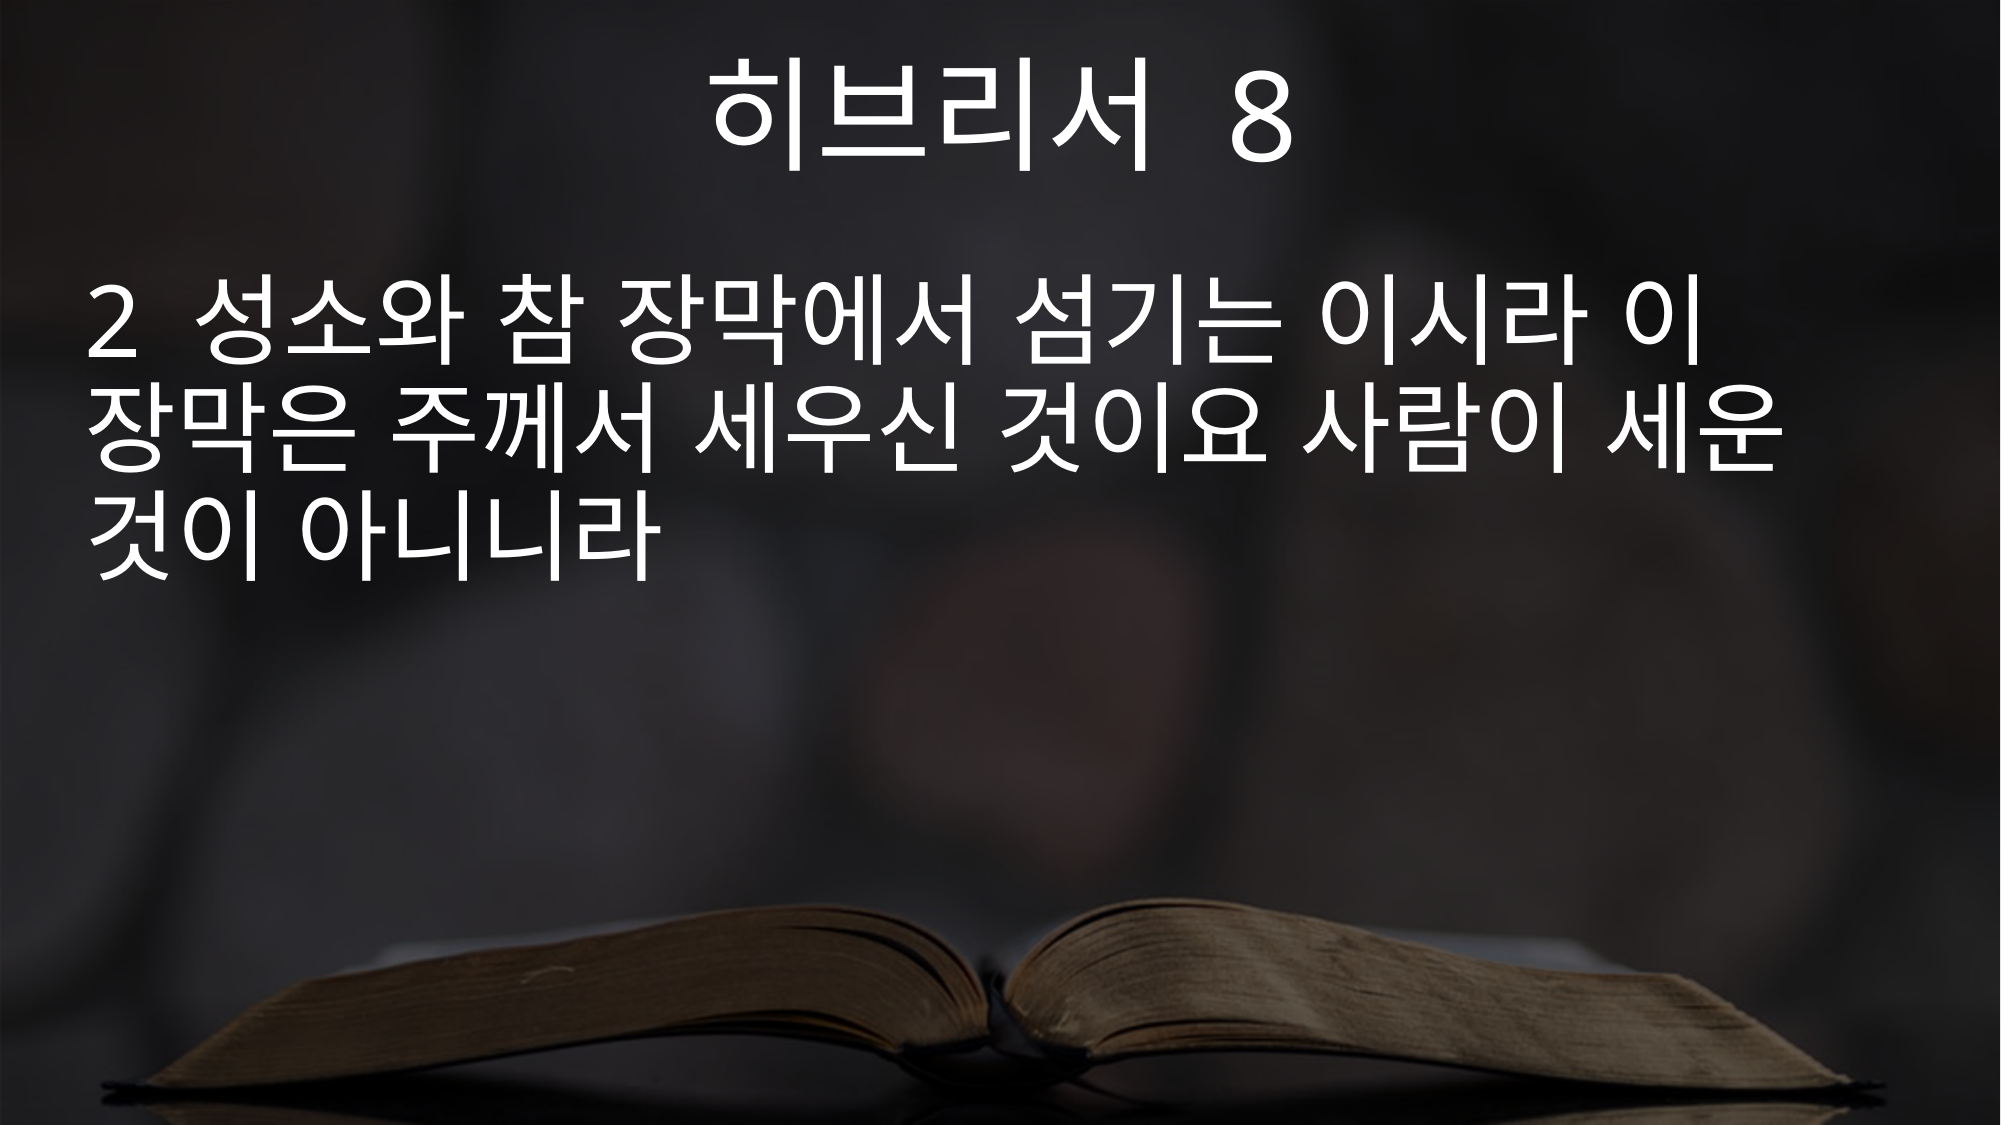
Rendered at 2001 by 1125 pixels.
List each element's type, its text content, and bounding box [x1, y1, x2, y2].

footer 히브리서 8 [0, 32, 2000, 192]
picture [0, 0, 2001, 1125]
list 2 성소와 참 장막에서 섬기는 이시라 이 장막은 주께서 세우신 것이요 사람이 세운 것이 아니니라 [69, 263, 1953, 423]
